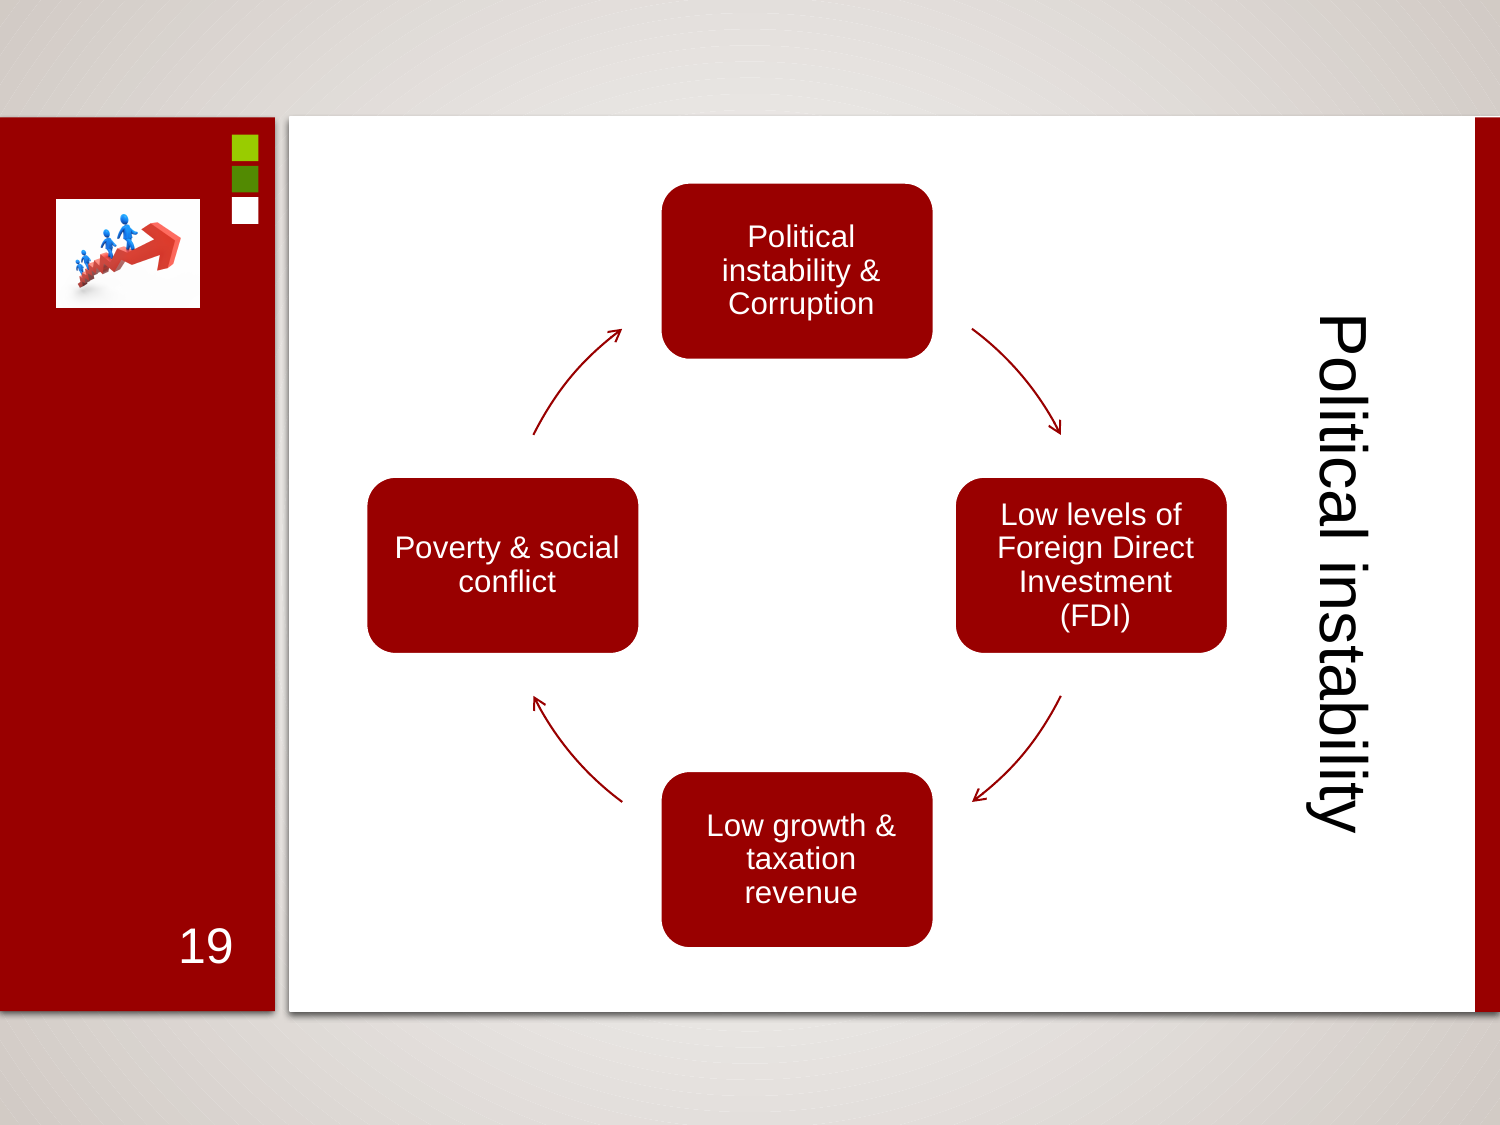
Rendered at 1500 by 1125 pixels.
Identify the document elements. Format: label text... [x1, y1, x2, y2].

slide_number 19 [56, 893, 249, 994]
title Political instability [1241, 150, 1452, 977]
picture [56, 199, 201, 308]
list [249, 181, 1345, 950]
